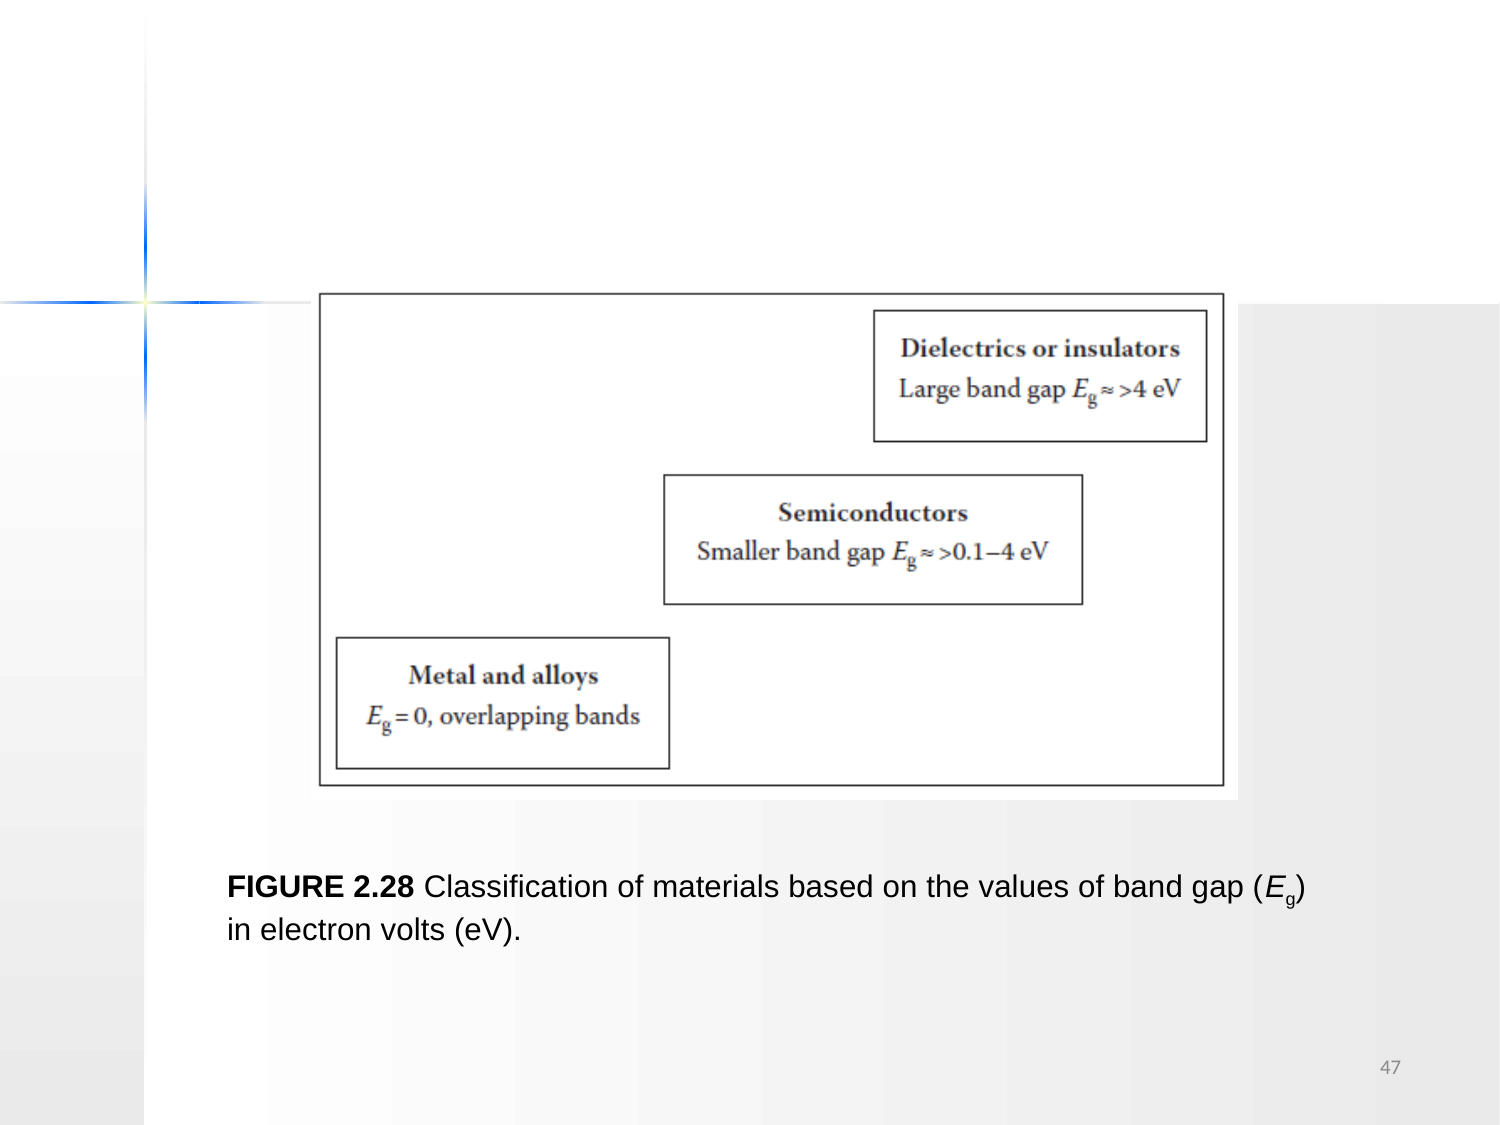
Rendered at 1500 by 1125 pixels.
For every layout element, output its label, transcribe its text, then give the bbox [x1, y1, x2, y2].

text_box FIGURE 2.28 Classification of materials based on the values of band gap (Eg) in electron volts (eV). [212, 859, 1350, 954]
picture [311, 284, 1238, 801]
